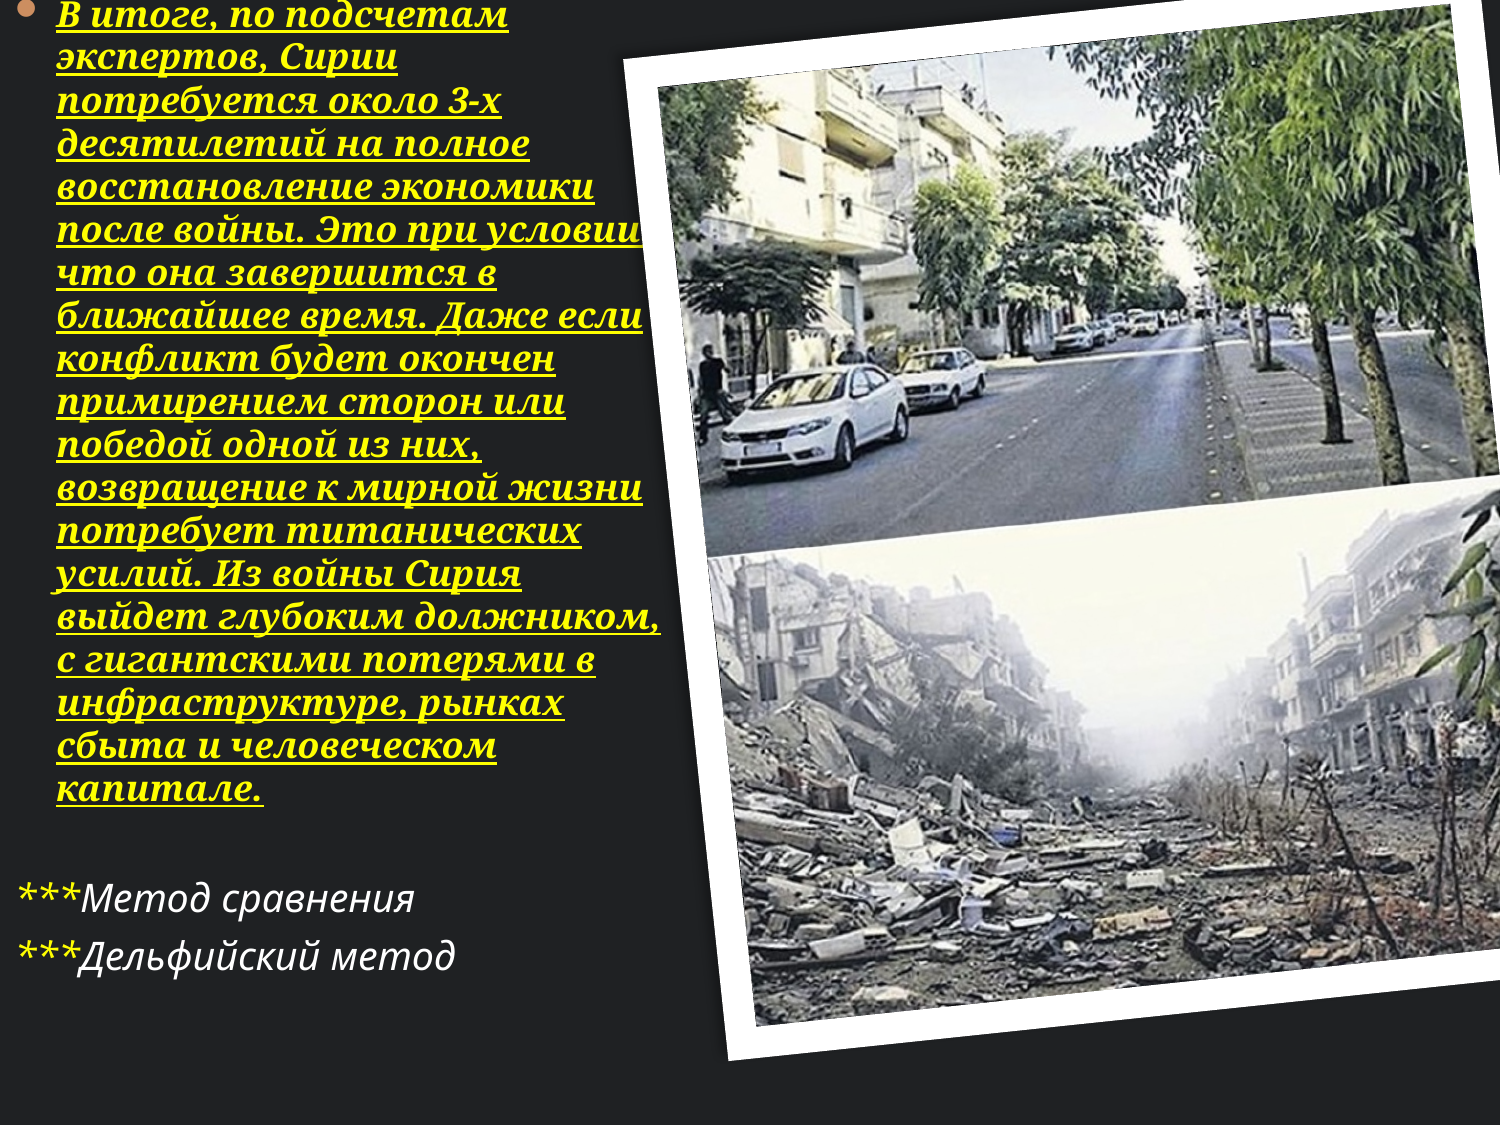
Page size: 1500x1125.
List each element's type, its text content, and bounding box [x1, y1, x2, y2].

picture [1114, 5, 1454, 41]
picture [658, 84, 703, 508]
list В итоге, по подсчетам экспертов, Сирии потребуется около 3-х десятилетий на полное восстановление экономики после войны. Это при условии, что она завершится в ближайшее время. Даже если конфликт будет окончен примирением сторон или победой одной из них, возвращение к мирной жизни потребует титанических усилий. Из войны Сирия выйдет глубоким должником, с гигантскими потерями в инфраструктуре, рынках сбыта и человеческом капитале. ***Метод сравнения ***Дельфийский метод [0, 0, 680, 1000]
picture [704, 42, 1500, 1026]
